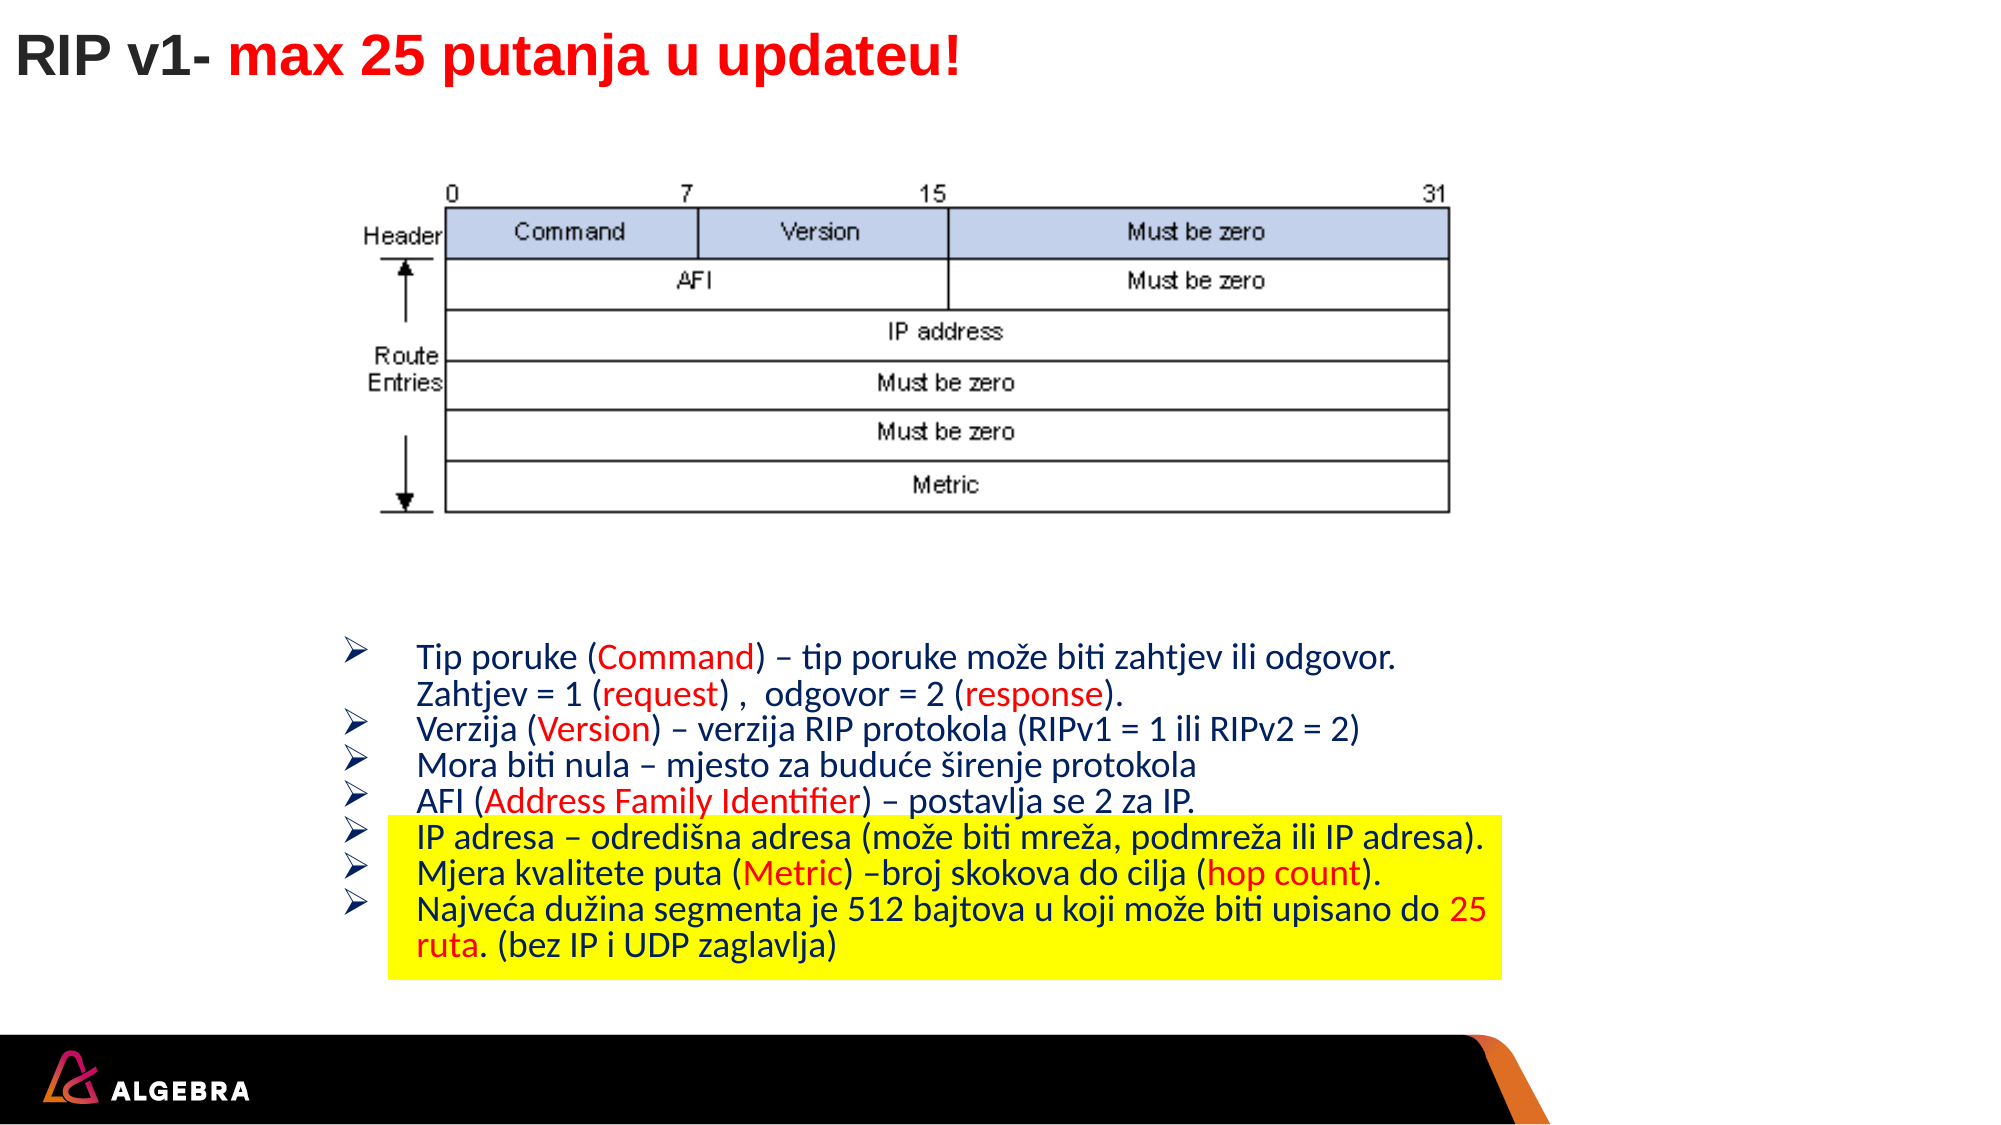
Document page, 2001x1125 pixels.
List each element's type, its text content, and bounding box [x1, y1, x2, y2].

text_box Tip poruke (Command) – tip poruke može biti zahtjev ili odgovor. Zahtjev = 1 (request) , odgovor = 2 (response). Verzija (Version) – verzija RIP protokola (RIPv1 = 1 ili RIPv2 = 2) Mora biti nula – mjesto za buduće širenje protokola AFI (Address Family Identifier) – postavlja se 2 za IP. IP adresa – odredišna adresa (može biti mreža, podmreža ili IP adresa). Mjera kvalitete puta (Metric) –broj skokova do cilja (hop count). Najveća dužina segmenta je 512 bajtova u koji može biti upisano do 25 ruta. (bez IP i UDP zaglavlja) [326, 633, 1513, 1009]
picture [0, 1034, 1733, 1125]
title RIP v1- max 25 putanja u updateu! [0, 3, 1304, 110]
picture [361, 174, 1453, 516]
